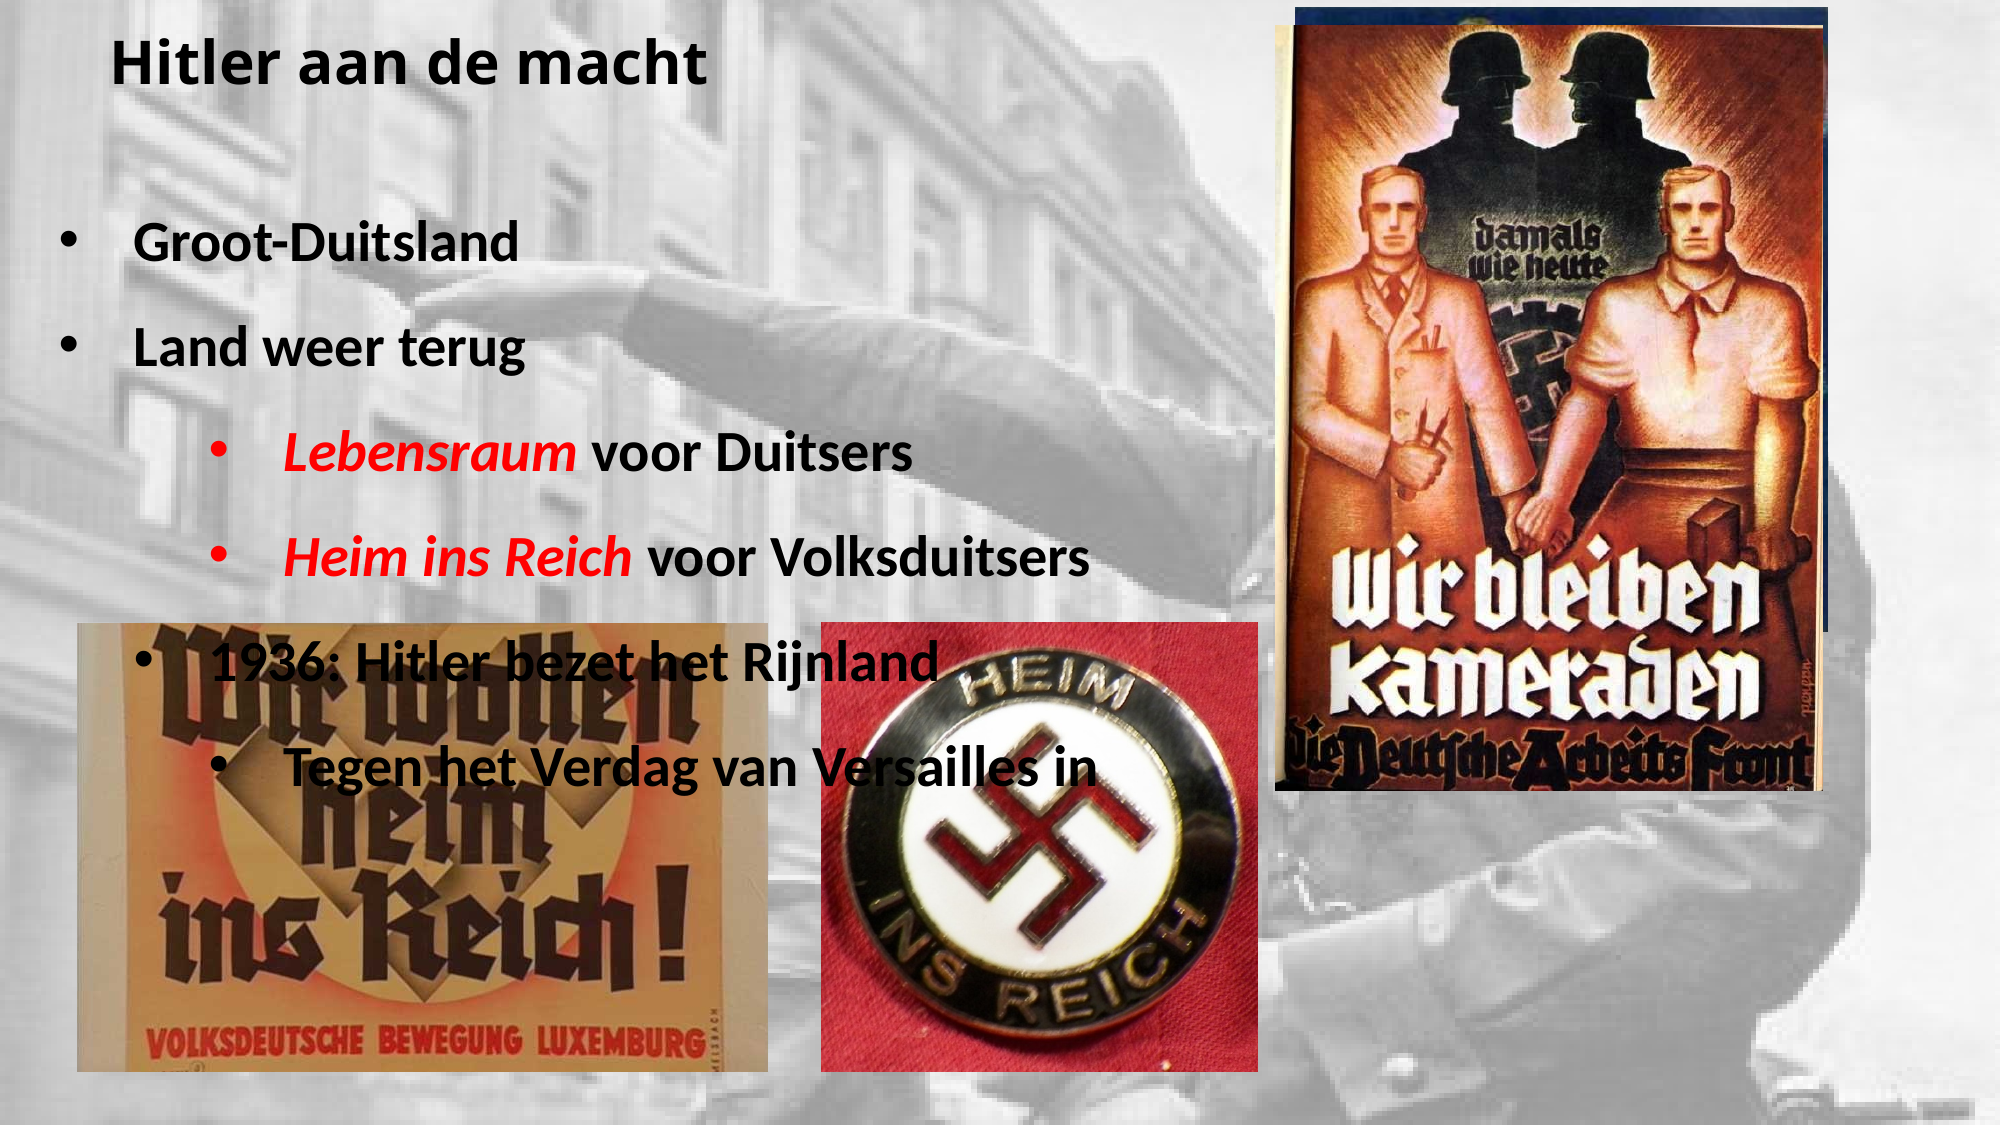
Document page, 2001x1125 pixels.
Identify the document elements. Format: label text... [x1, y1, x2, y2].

text_box Groot-Duitsland Land weer terug Lebensraum voor Duitsers Heim ins Reich voor Volksduitsers 1936: Hitler bezet het Rijnland Tegen het Verdag van Versailles in [43, 161, 1485, 806]
picture [1275, 7, 1828, 791]
picture [821, 622, 1258, 1072]
picture [77, 623, 768, 1072]
title Hitler aan de macht [94, 25, 1275, 106]
